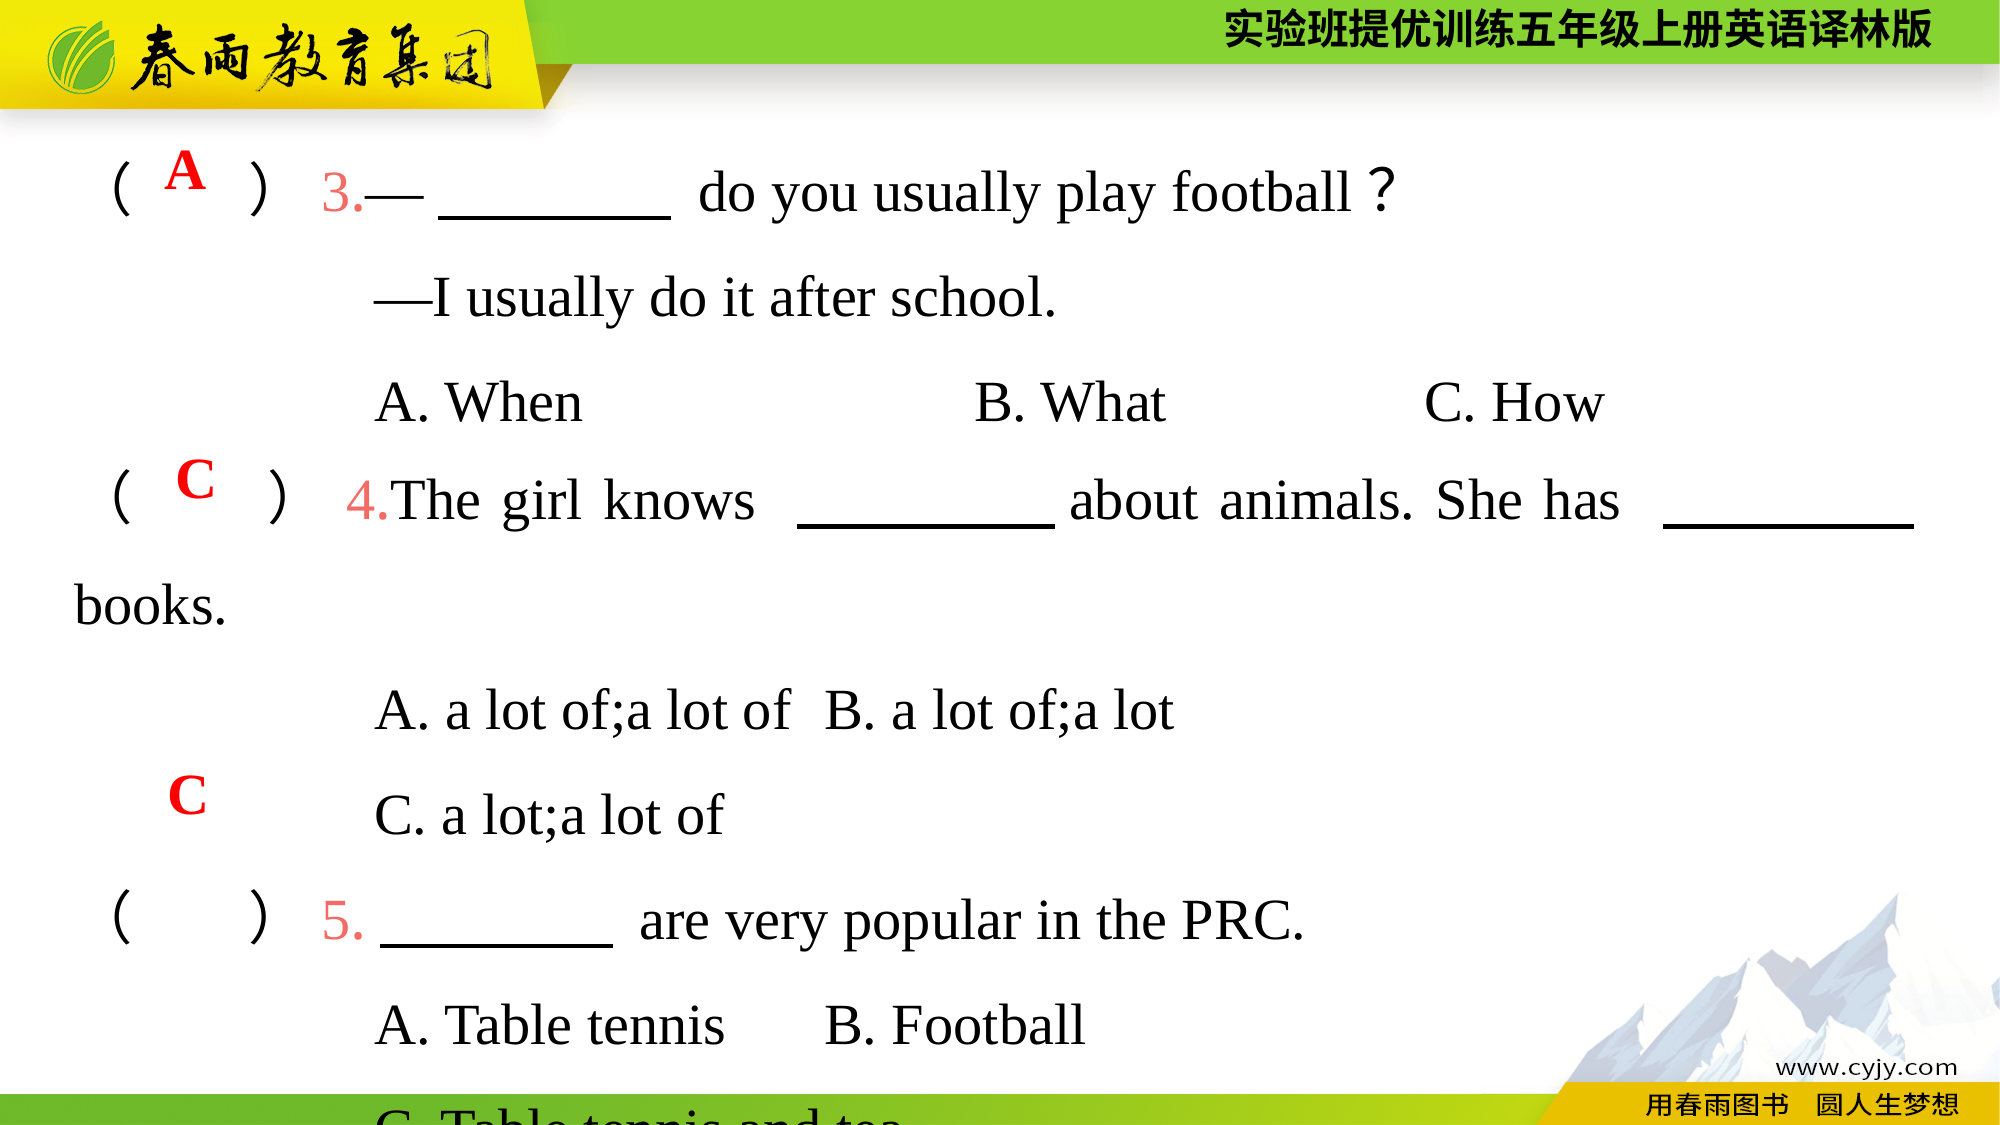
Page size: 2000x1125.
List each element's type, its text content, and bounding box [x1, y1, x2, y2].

text_box C [160, 432, 233, 518]
list （ ）3.— do you usually play football？ —I usually do it after school. A. When B. What C. How [59, 110, 1944, 419]
picture [0, 0, 2000, 1125]
text_box （ ）4.The girl knows about animals. She has books. A. a lot of;a lot of B. a lot of;a lot C. a lot;a lot of （ ）5. are very popular in the PRC. A. Table tennis B. Football C. Table tennis and tea [59, 419, 1944, 1125]
text_box C [153, 748, 225, 834]
text_box A [149, 123, 222, 209]
